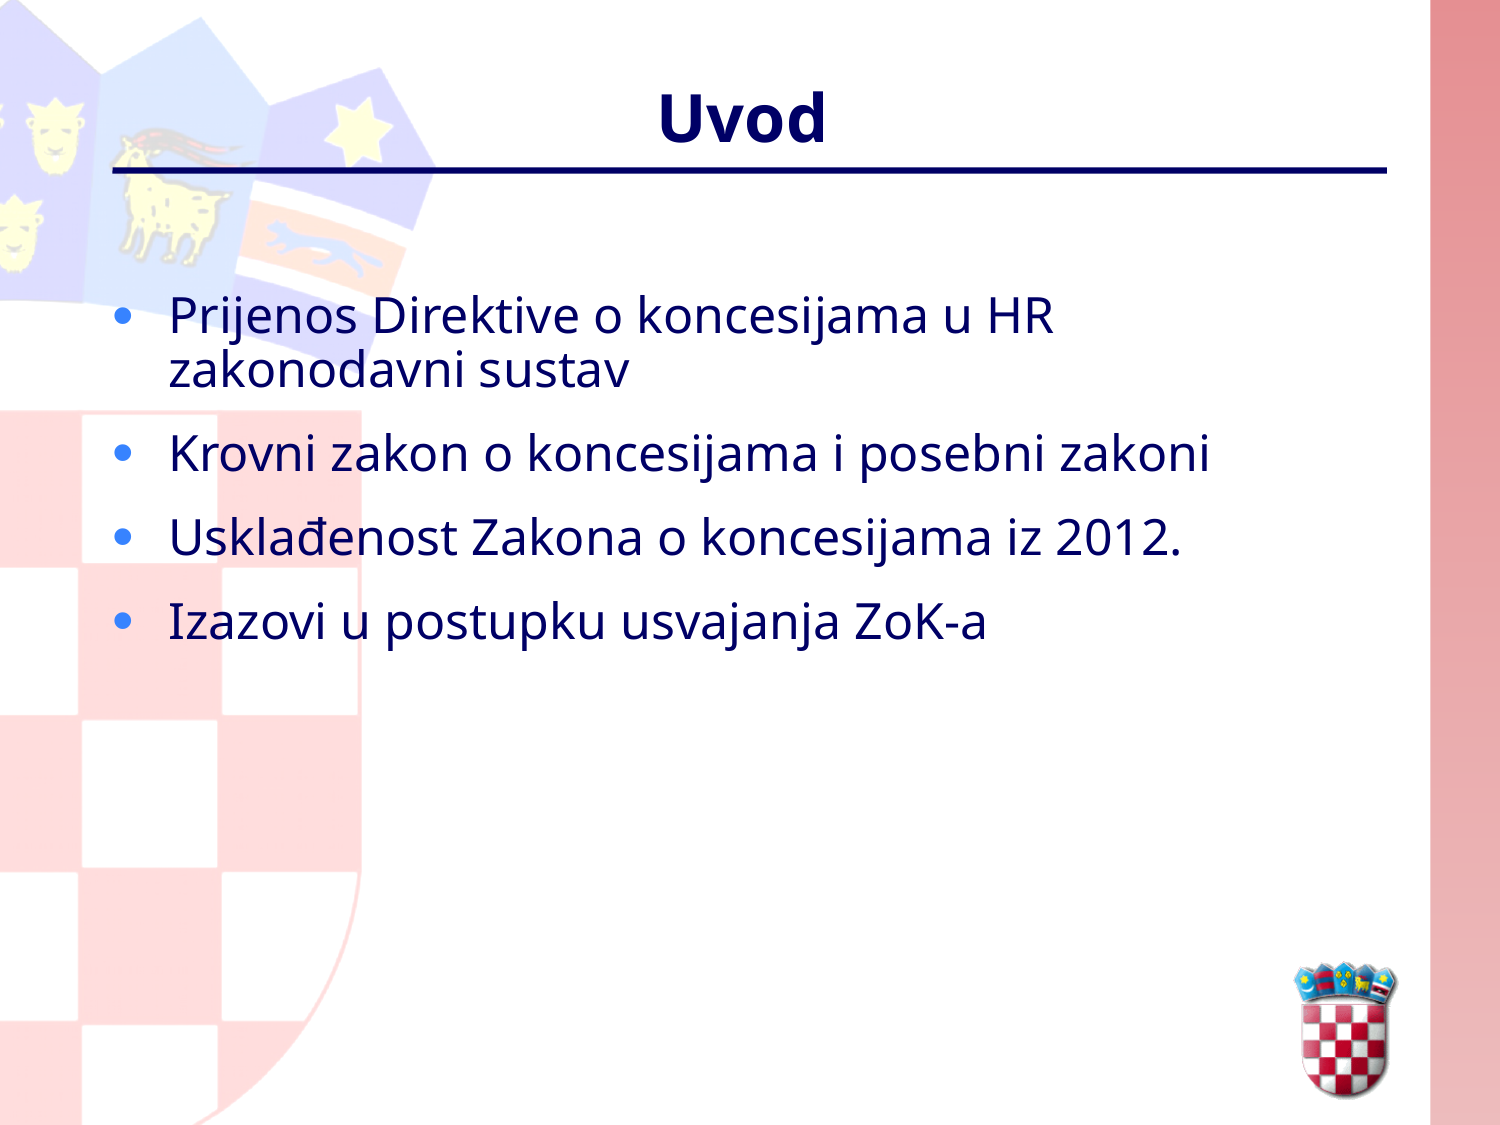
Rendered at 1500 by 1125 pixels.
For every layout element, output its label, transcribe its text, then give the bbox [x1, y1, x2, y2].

list Prijenos Direktive o koncesijama u HR zakonodavni sustav Krovni zakon o koncesijama i posebni zakoni Usklađenost Zakona o koncesijama iz 2012. Izazovi u postupku usvajanja ZoK-a [112, 290, 1294, 929]
picture [1293, 961, 1399, 1100]
title Uvod [112, 77, 1388, 154]
